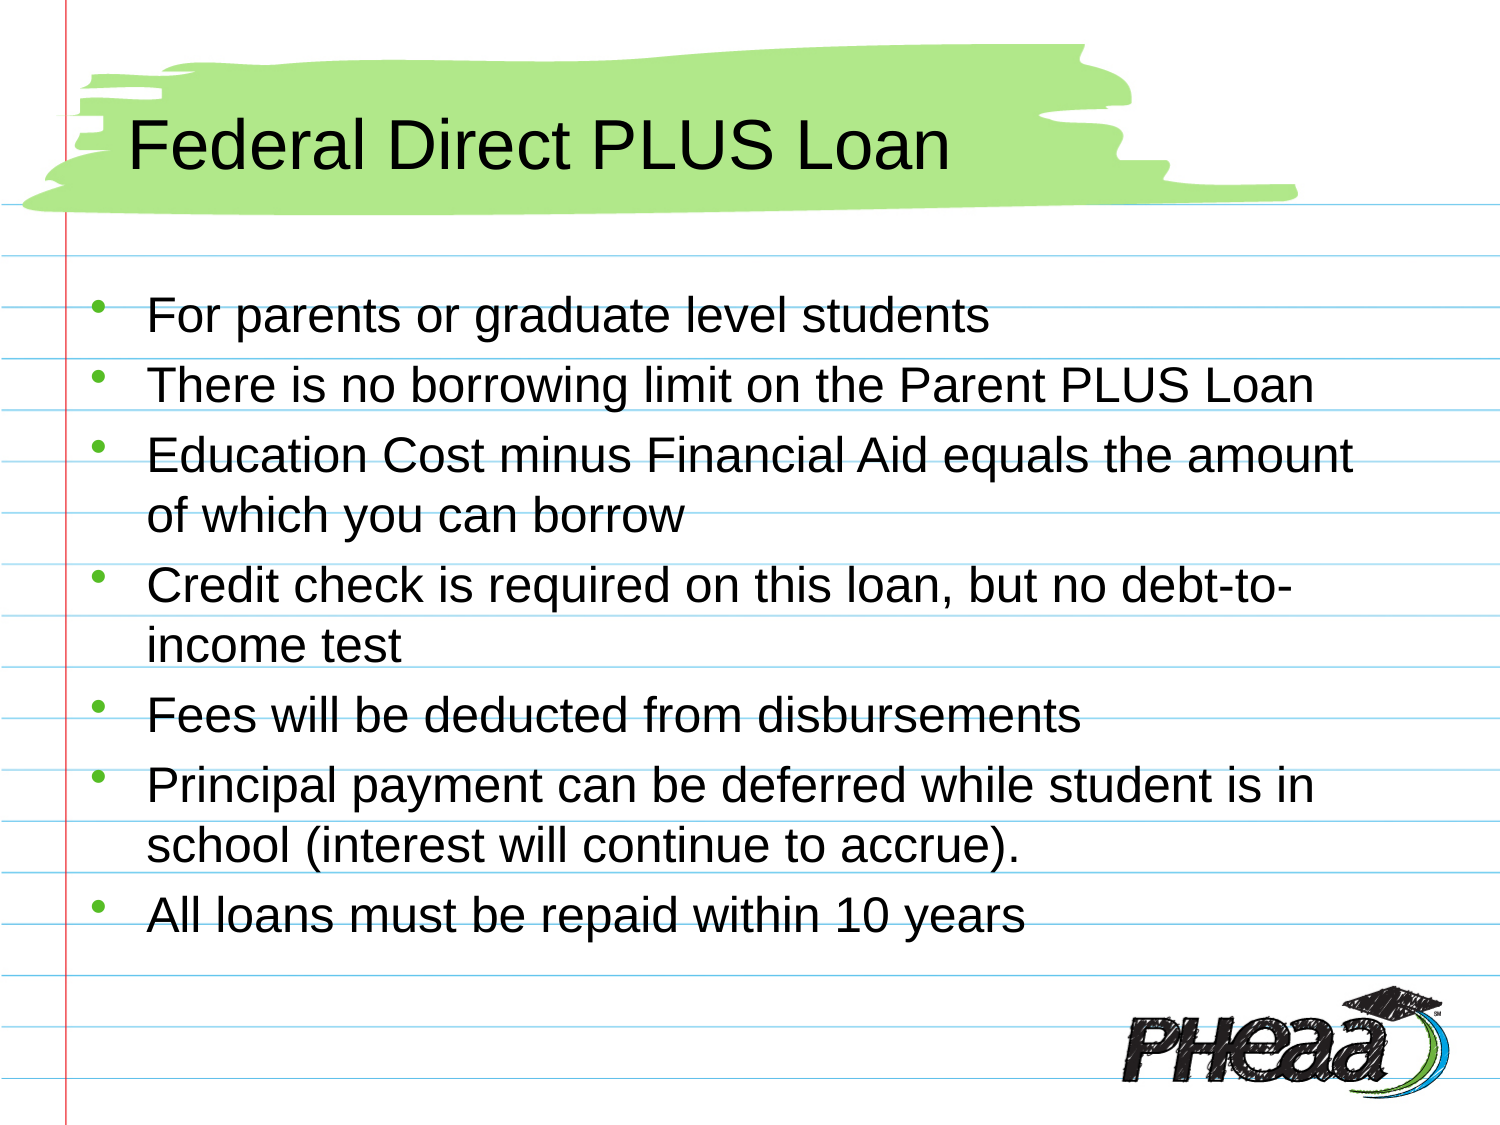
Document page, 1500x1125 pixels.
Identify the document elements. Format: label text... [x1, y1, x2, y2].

list For parents or graduate level students There is no borrowing limit on the Parent PLUS Loan Education Cost minus Financial Aid equals the amount of which you can borrow Credit check is required on this loan, but no debt-to-income test Fees will be deducted from disbursements Principal payment can be deferred while student is in school (interest will continue to accrue). All loans must be repaid within 10 years [75, 275, 1425, 1050]
picture [0, 0, 1500, 1125]
title Federal Direct PLUS Loan [112, 82, 1463, 200]
